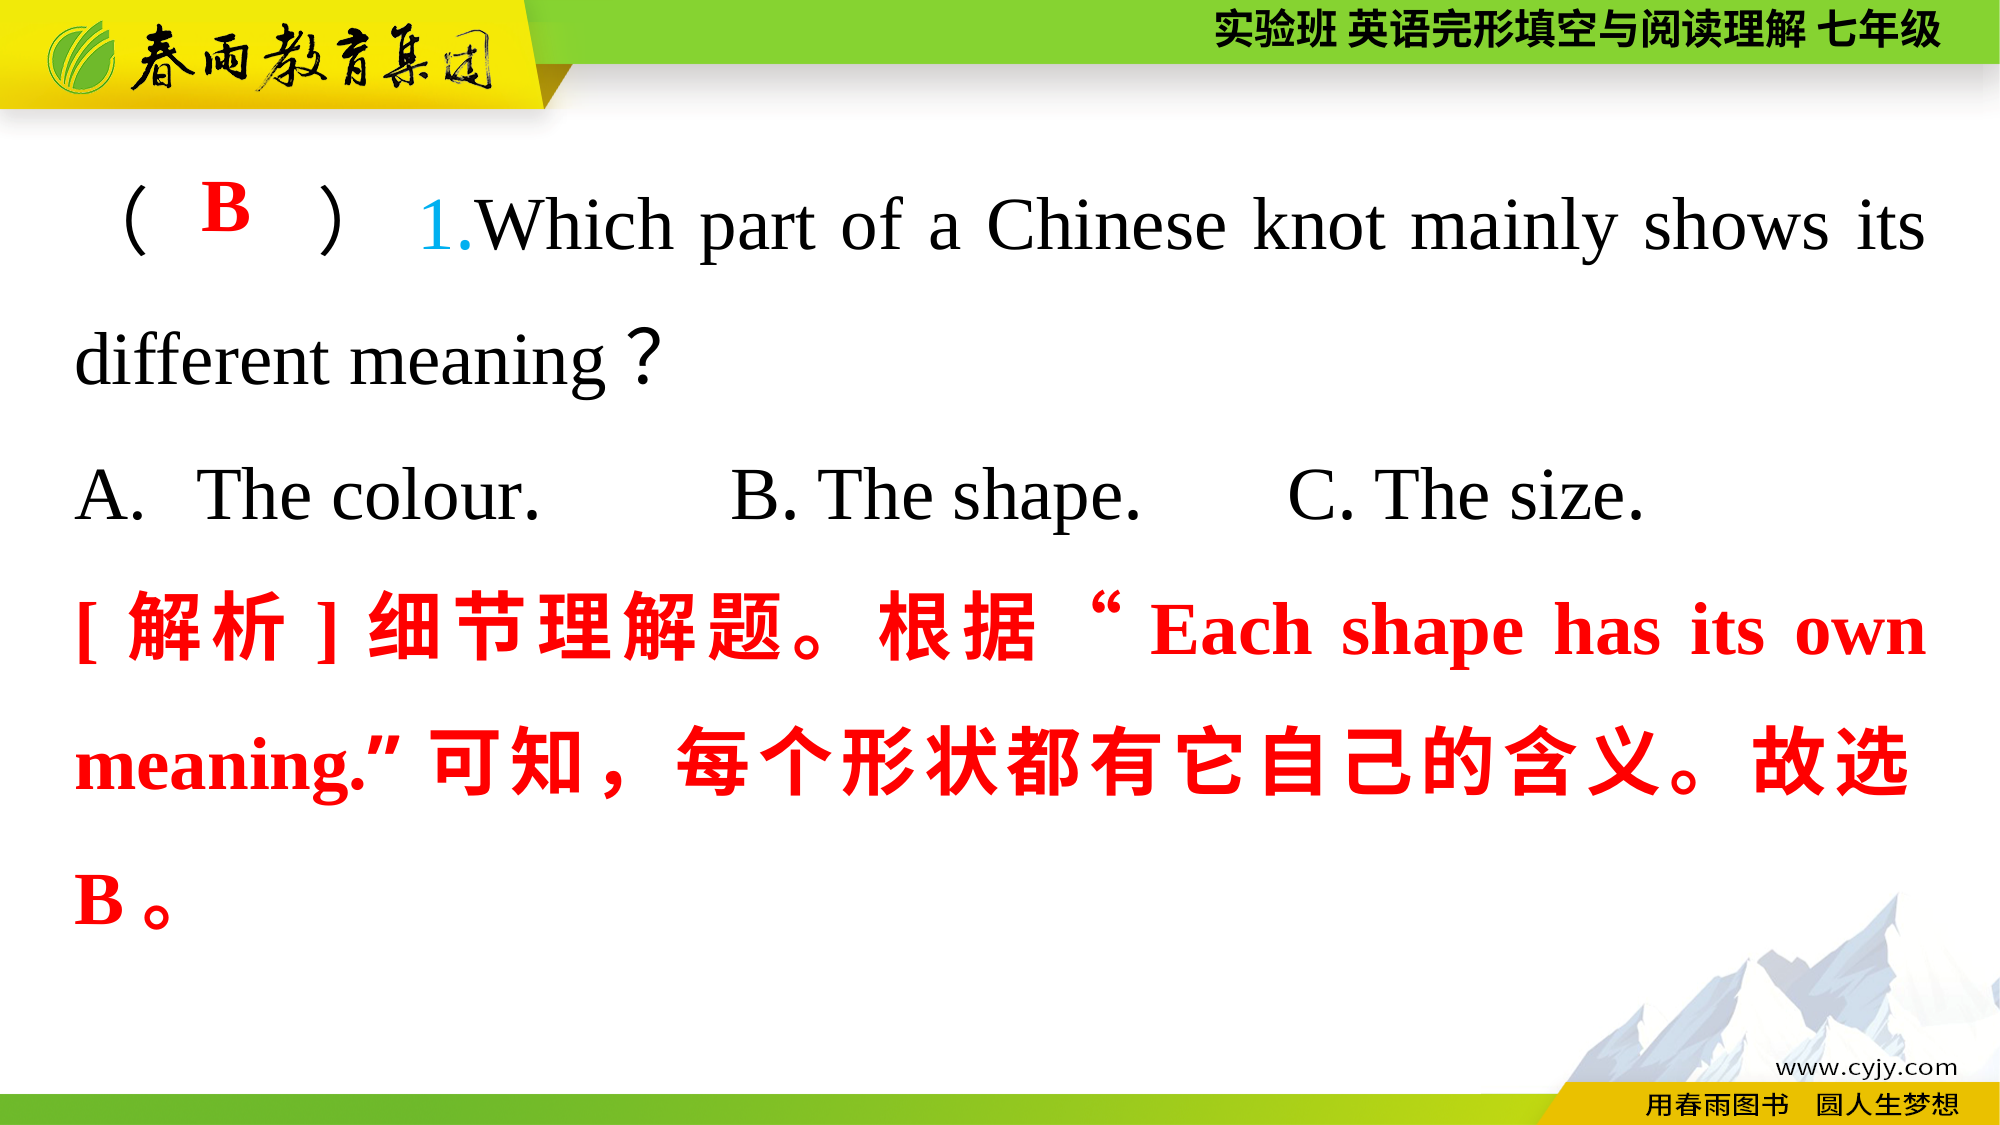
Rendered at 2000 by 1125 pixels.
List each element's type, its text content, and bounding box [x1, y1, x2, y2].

list （ ）1.Which part of a Chinese knot mainly shows its different meaning？ The colour. B. The shape. C. The size. [59, 122, 1944, 527]
text_box [解析]细节理解题。根据“Each shape has its own meaning.”可知，每个形状都有它自己的含义。故选B。 [59, 527, 1944, 947]
picture [0, 0, 2000, 1125]
